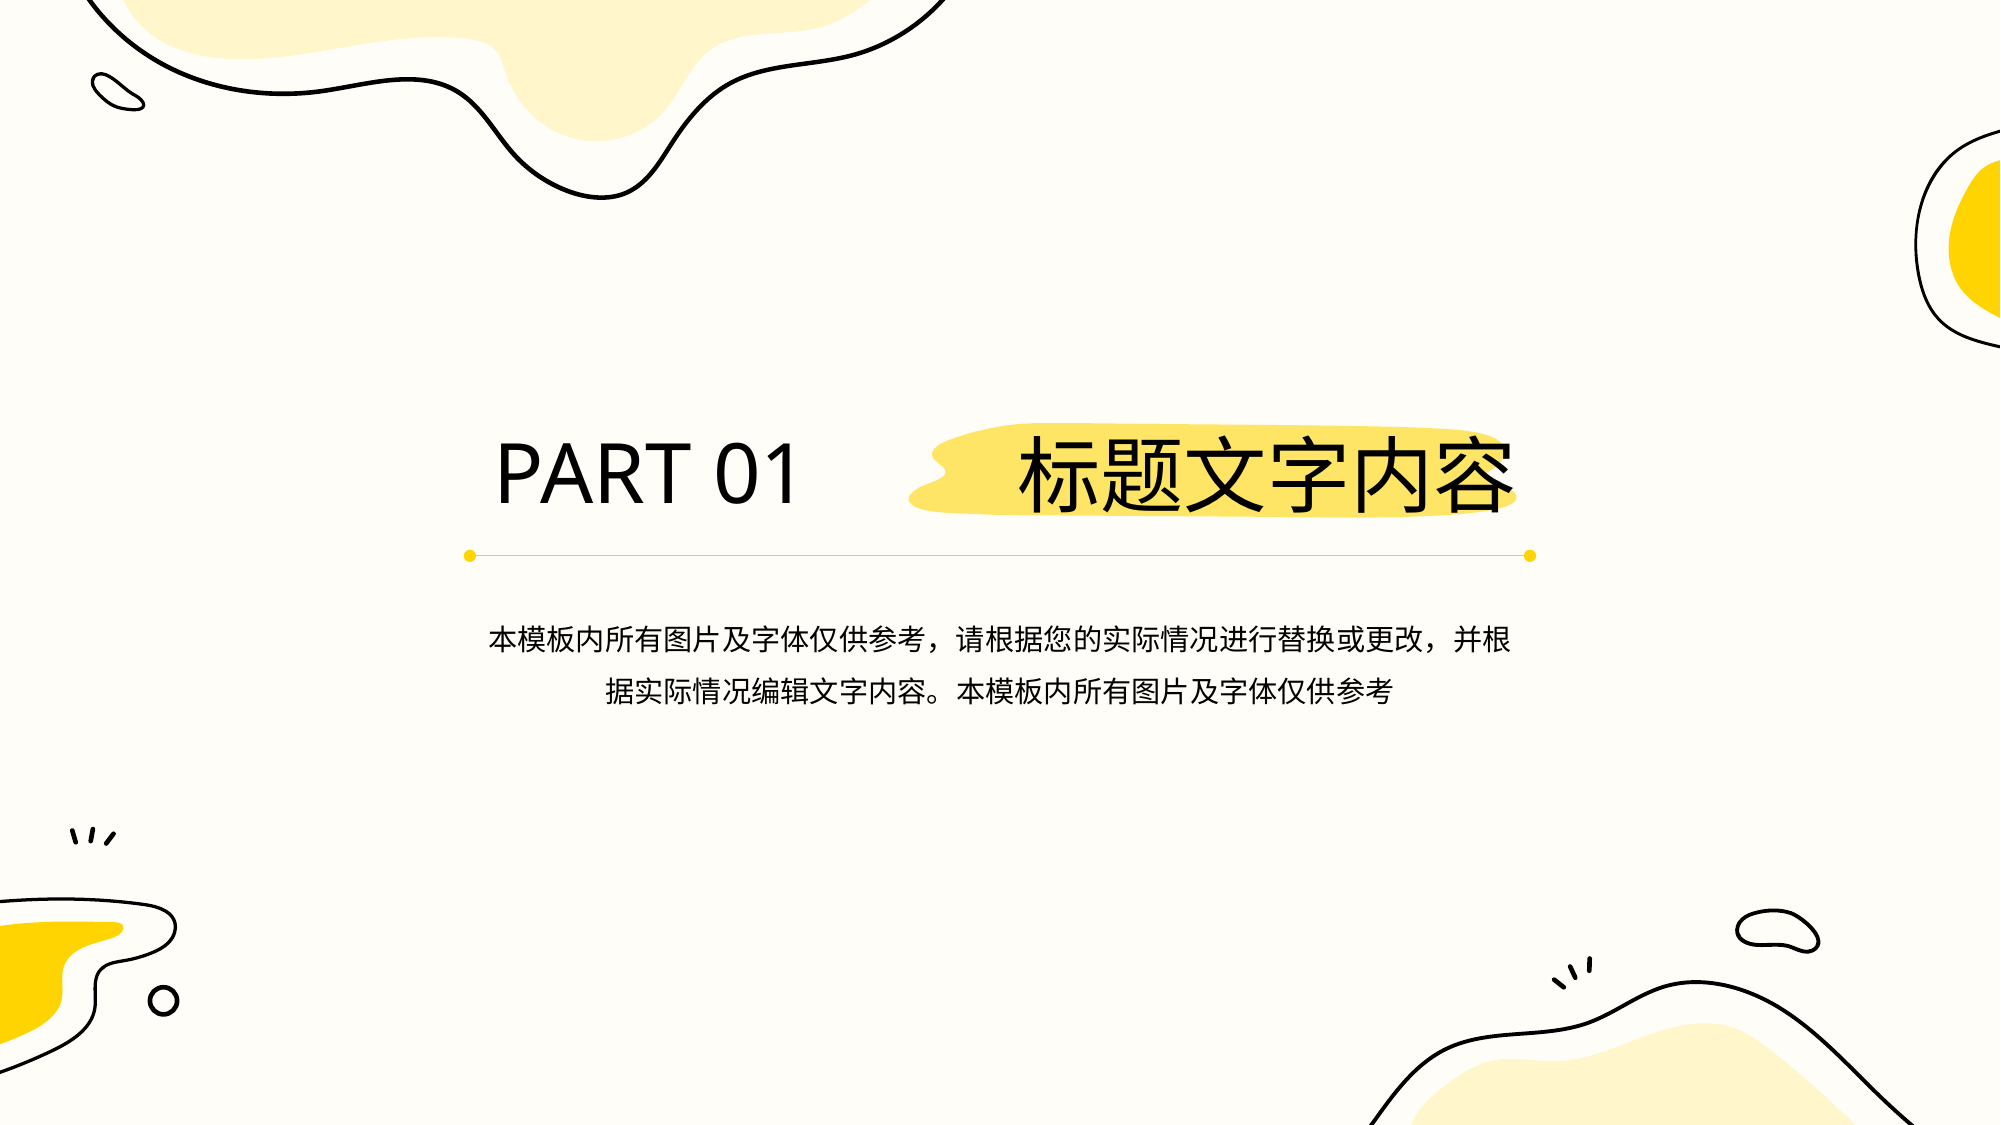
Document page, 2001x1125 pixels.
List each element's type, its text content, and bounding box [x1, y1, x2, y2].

text_box PART 01 [479, 412, 824, 528]
text_box 标题文字内容 [890, 423, 1517, 524]
text_box 本模板内所有图片及字体仅供参考，请根据您的实际情况进行替换或更改，并根据实际情况编辑文字内容。本模板内所有图片及字体仅供参考 [469, 598, 1531, 714]
